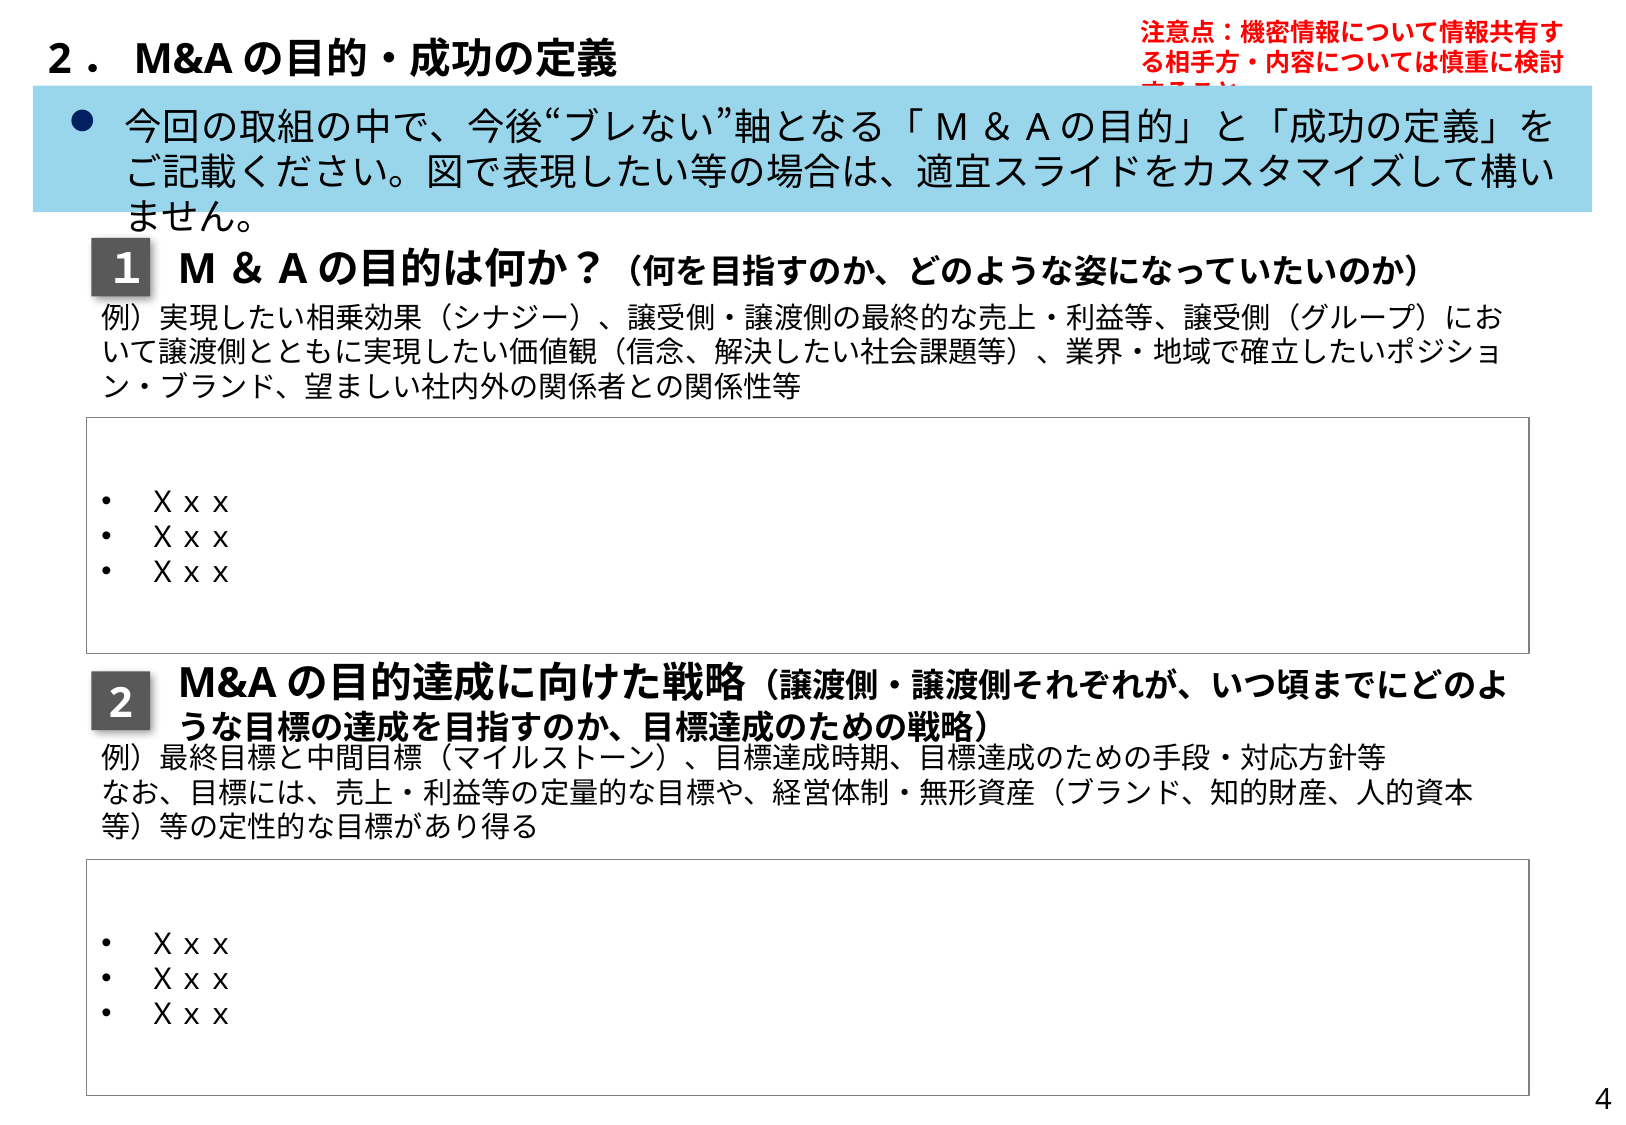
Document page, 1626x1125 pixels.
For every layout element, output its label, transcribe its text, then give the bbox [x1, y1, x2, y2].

text_box Ｘｘｘ Ｘｘｘ Ｘｘｘ [86, 417, 1529, 654]
slide_number 4 [1247, 1070, 1625, 1125]
text_box M&Aの目的達成に向けた戦略（譲渡側・譲渡側それぞれが、いつ頃までにどのような目標の達成を目指すのか、目標達成のための戦略） [162, 653, 1534, 748]
text_box １ [91, 237, 151, 297]
list 今回の取組の中で、今後“ブレない”軸となる「M＆Aの目的」と「成功の定義」をご記載ください。図で表現したい等の場合は、適宜スライドをカスタマイズして構いません。 [32, 90, 1593, 213]
text_box 2 [91, 671, 151, 731]
text_box Ｘｘｘ Ｘｘｘ Ｘｘｘ [86, 859, 1529, 1096]
text_box 例）最終目標と中間目標（マイルストーン）、目標達成時期、目標達成のための手段・対応方針等 なお、目標には、売上・利益等の定量的な目標や、経営体制・無形資産（ブランド、知的財産、人的資本等）等の定性的な目標があり得る [86, 776, 1529, 841]
text_box 例）実現したい相乗効果（シナジー）、譲受側・譲渡側の最終的な売上・利益等、譲受側（グループ）において譲渡側とともに実現したい価値観（信念、解決したい社会課題等）、業界・地域で確立したいポジション・ブランド、望ましい社内外の関係者との関係性等 [86, 319, 1545, 384]
text_box M＆Aの目的は何か？（何を目指すのか、どのような姿になっていたいのか） [162, 219, 1534, 315]
title 2．M&Aの目的・成功の定義 [32, 24, 1593, 90]
